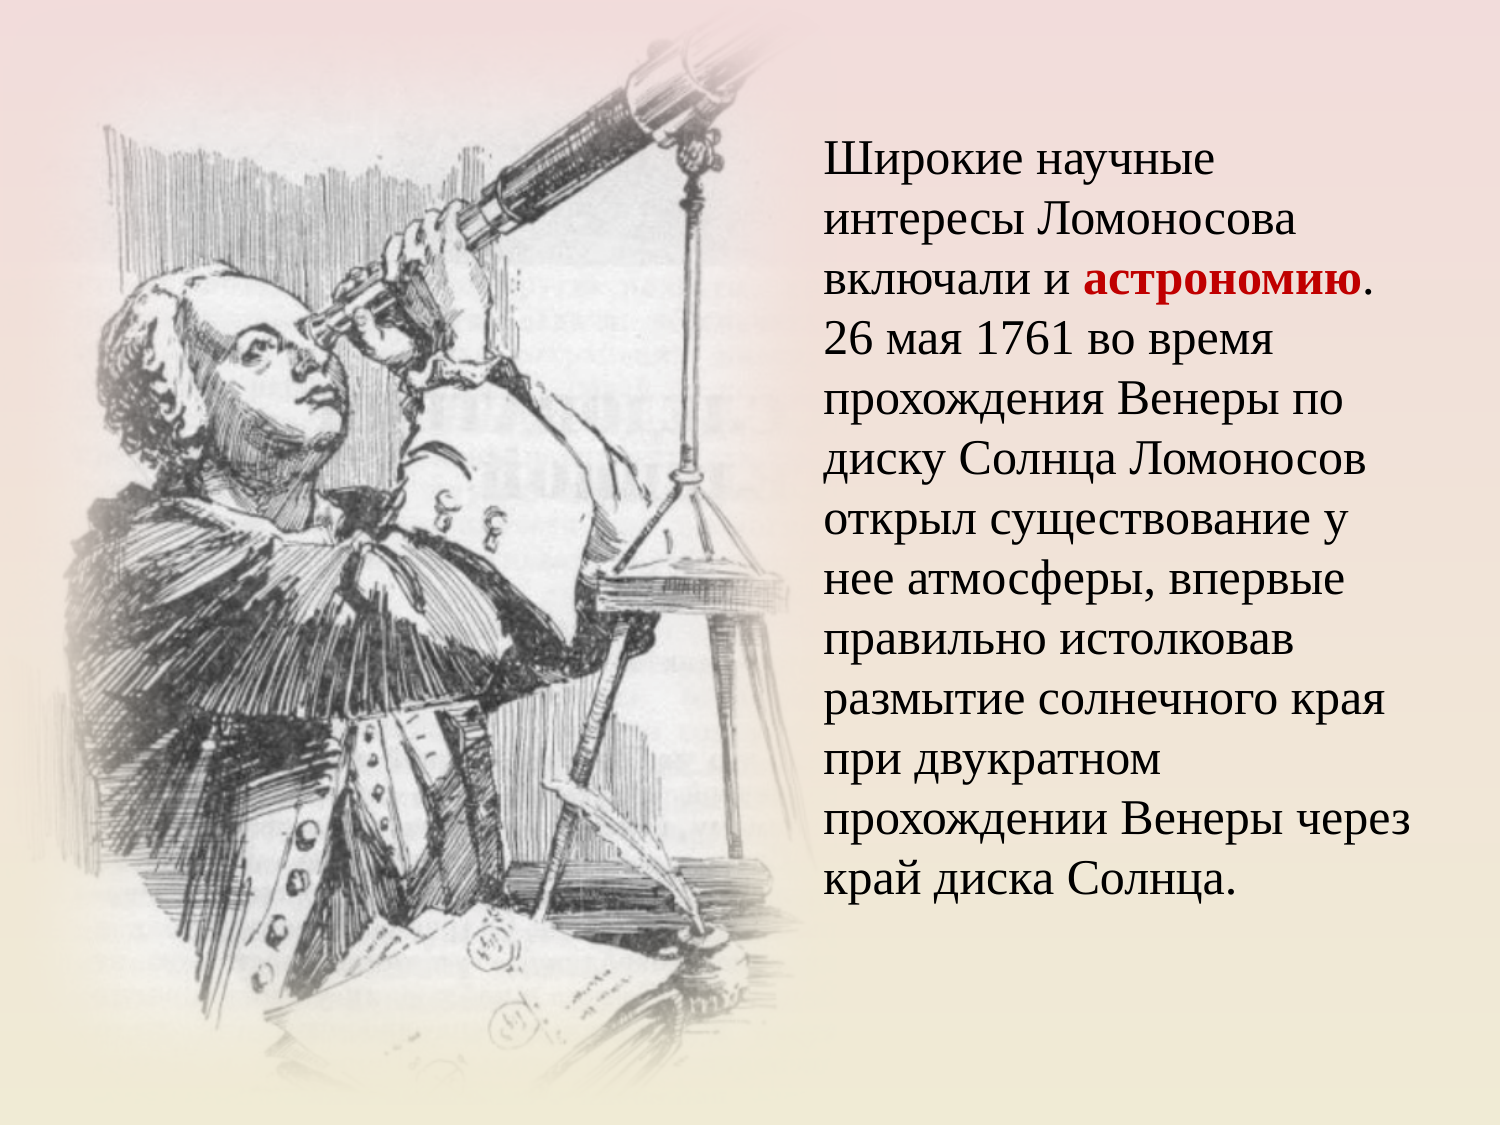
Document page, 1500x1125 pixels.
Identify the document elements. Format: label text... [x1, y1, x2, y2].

picture [0, 0, 842, 1109]
text_box Широкие научные интересы Ломоносова включали и астрономию. 26 мая 1761 во время прохождения Венеры по диску Солнца Ломоносов открыл существование у нее атмосферы, впервые правильно истолковав размытие солнечного края при двукратном прохождении Венеры через край диска Солнца. [845, 117, 1430, 912]
